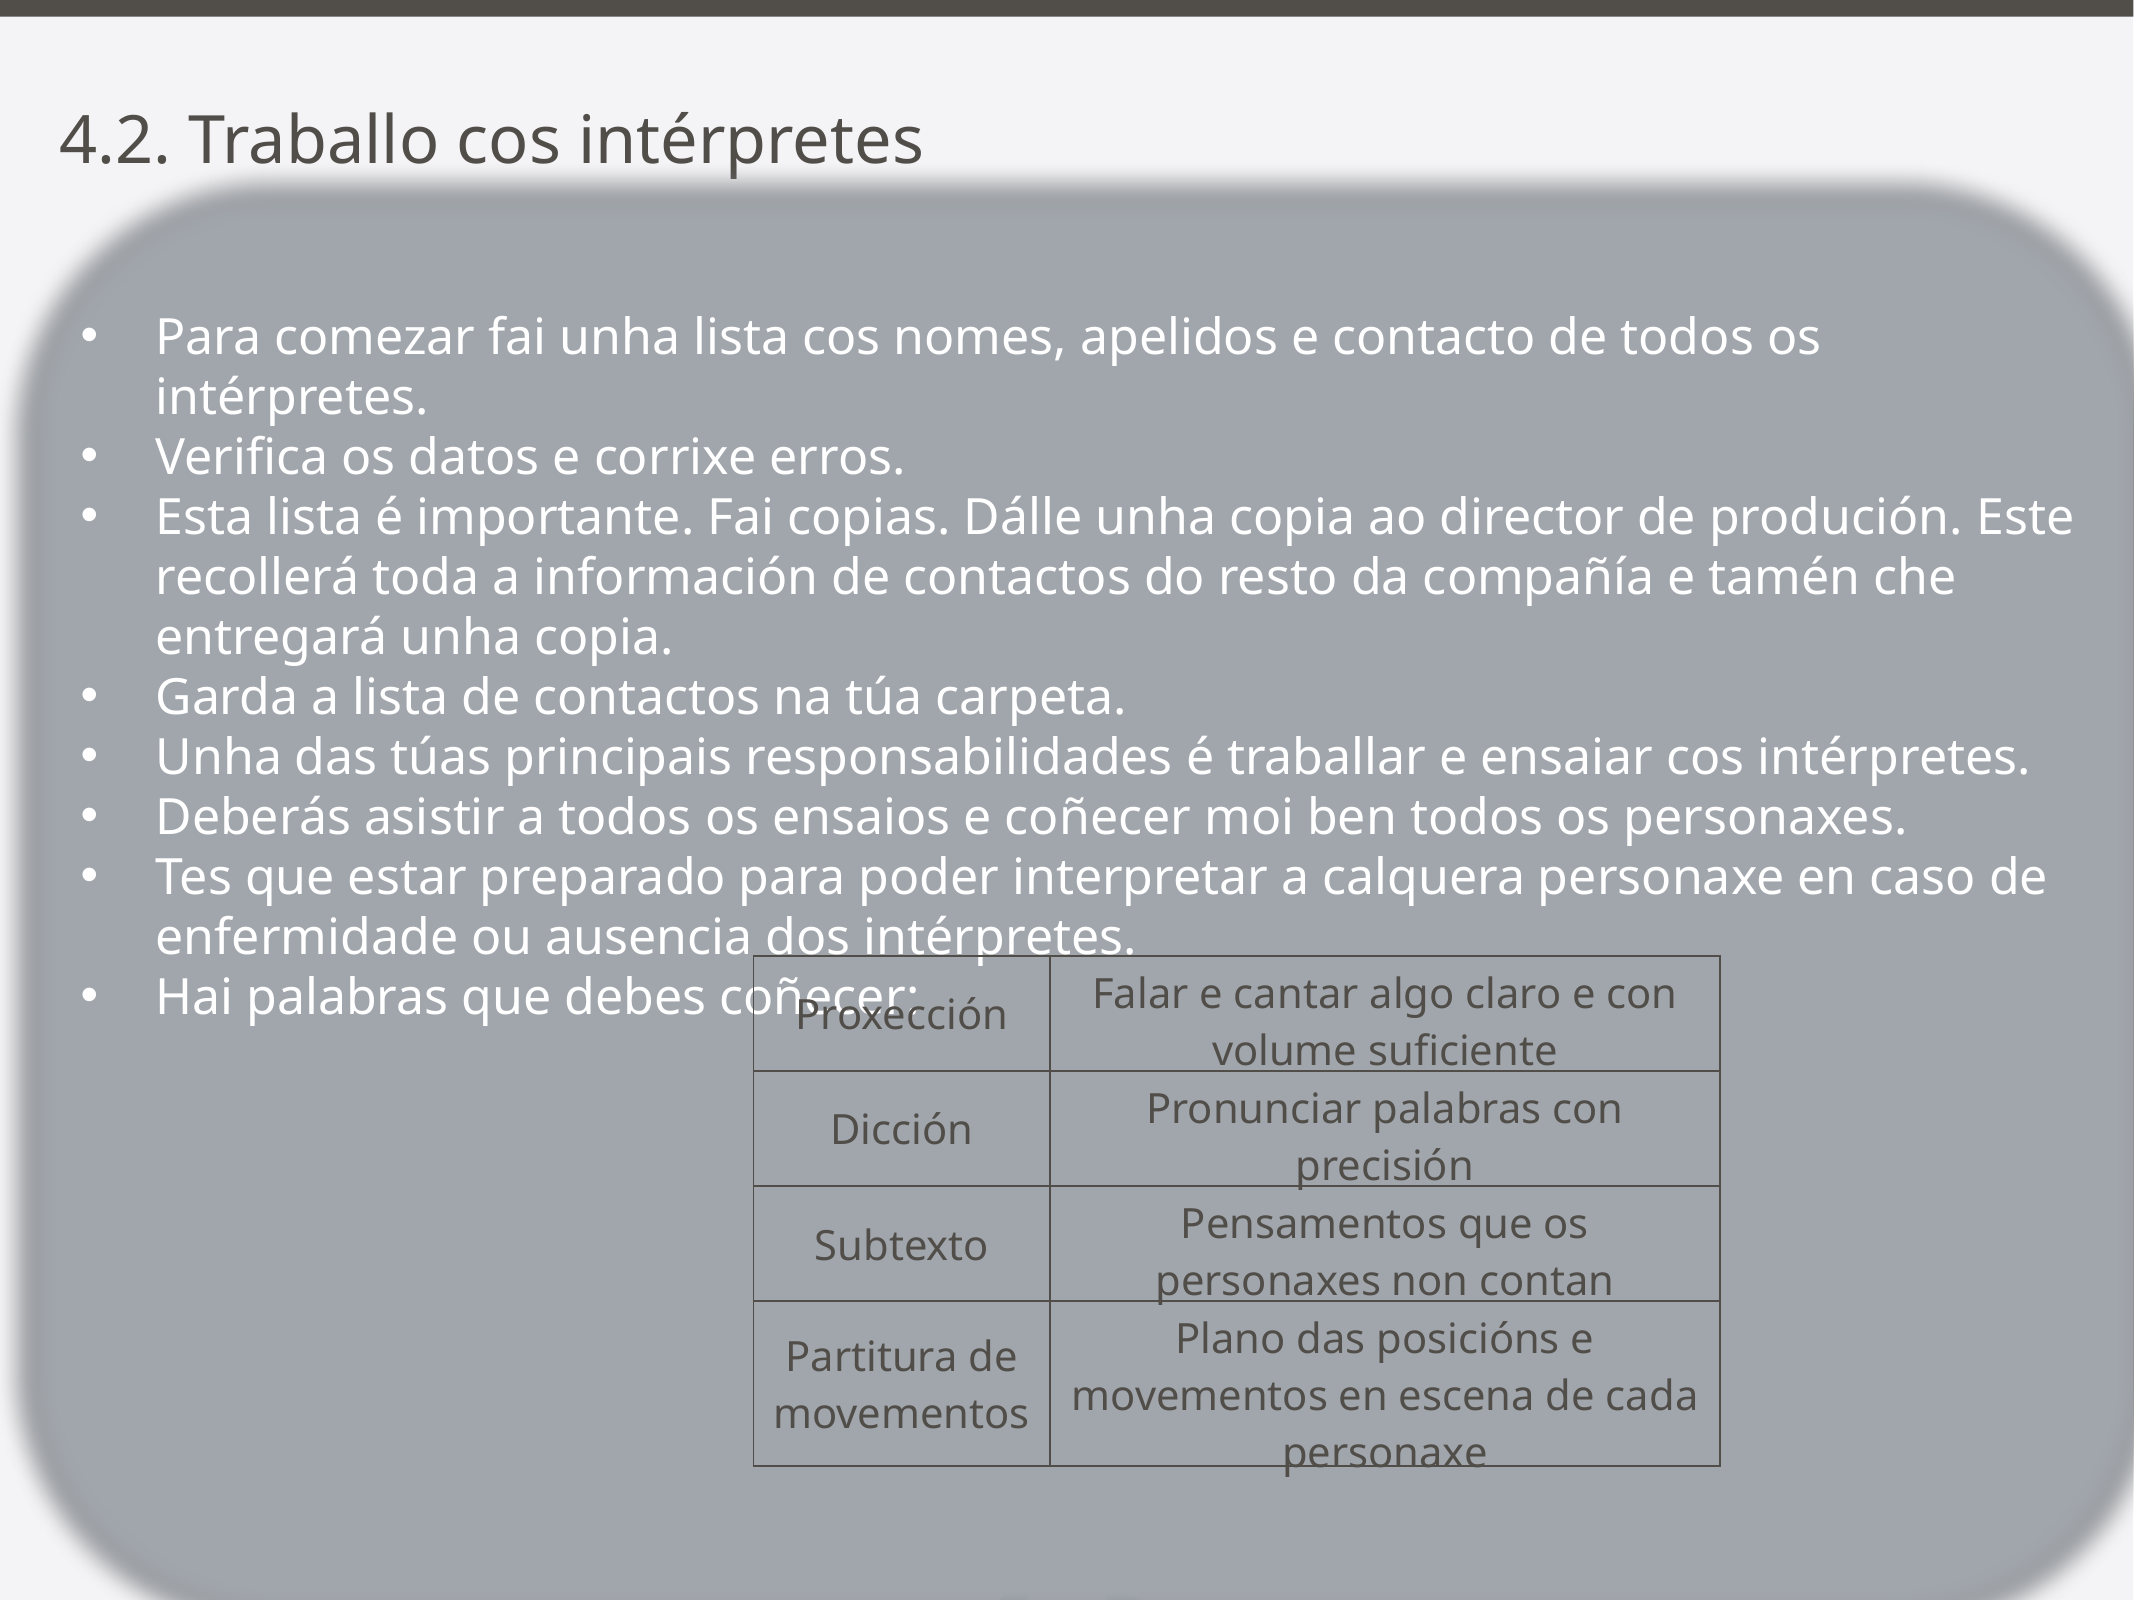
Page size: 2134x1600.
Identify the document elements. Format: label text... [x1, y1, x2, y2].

table_cell Dicción [754, 1072, 1049, 1185]
table_header Proxección [754, 957, 1049, 1070]
table_cell Plano das posicións e movementos en escena de cada personaxe [1051, 1302, 1719, 1465]
text_box Para comezar fai unha lista cos nomes, apelidos e contacto de todos os intérpretes. Verifica os datos e corrixe erros. Esta lista é importante. Fai copias. Dálle unha copia ao director de produción. Este recollerá toda a información de contactos do resto da compañía e tamén che entregará unha copia. Garda a lista de contactos na túa carpeta. Unha das túas principais responsabilidades é traballar e ensaiar cos intérpretes. Deberás asistir a todos os ensaios e coñecer moi ben todos os personaxes. Tes que estar preparado para poder interpretar a calquera personaxe en caso de enfermidade ou ausencia dos intérpretes. Hai palabras que debes coñecer: [47, 211, 2129, 1600]
table_cell Pensamentos que os personaxes non contan [1051, 1187, 1719, 1300]
table_header Falar e cantar algo claro e con volume suficiente [1051, 957, 1719, 1070]
table_cell Partitura de movementos [754, 1302, 1049, 1465]
table_cell Subtexto [754, 1187, 1049, 1300]
text_box 4.2. Traballo cos intérpretes [51, 88, 934, 186]
table_cell Pronunciar palabras con precisión [1051, 1072, 1719, 1185]
